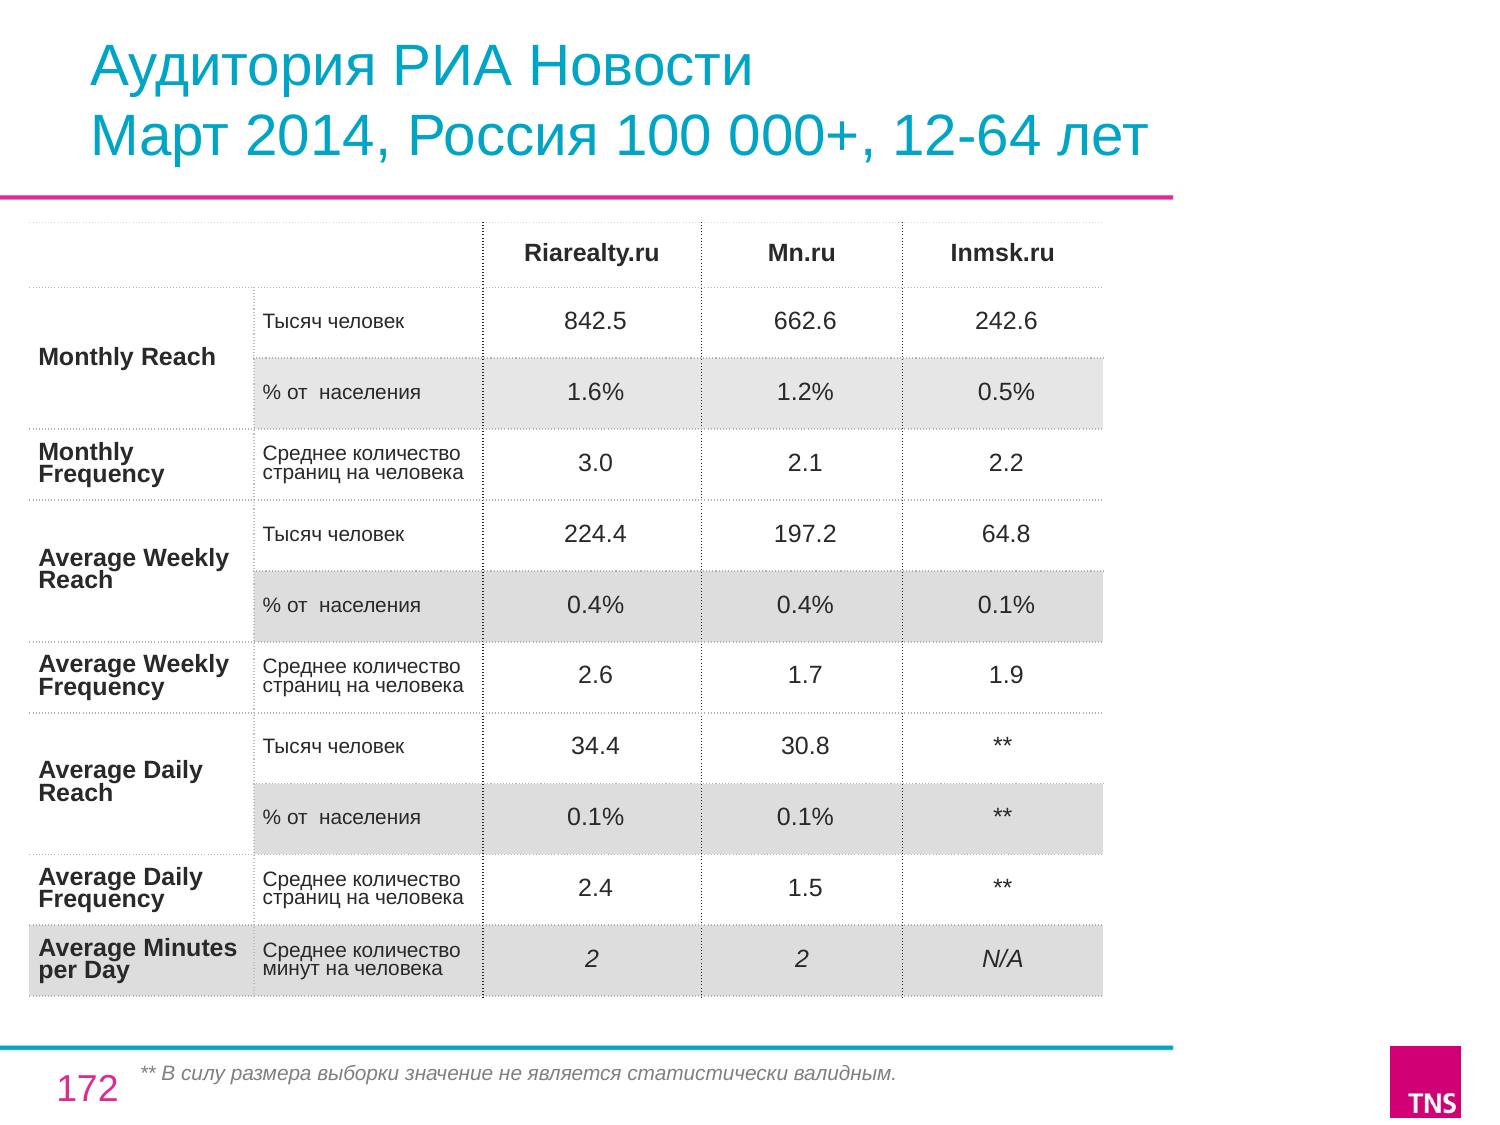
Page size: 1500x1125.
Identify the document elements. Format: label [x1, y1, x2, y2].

title [74, 8, 1476, 187]
table_header [29, 223, 1103, 287]
slide_number [40, 1055, 392, 1125]
picture [0, 0, 1500, 1125]
text_box [124, 1052, 1463, 1092]
table_cell [29, 287, 1103, 996]
